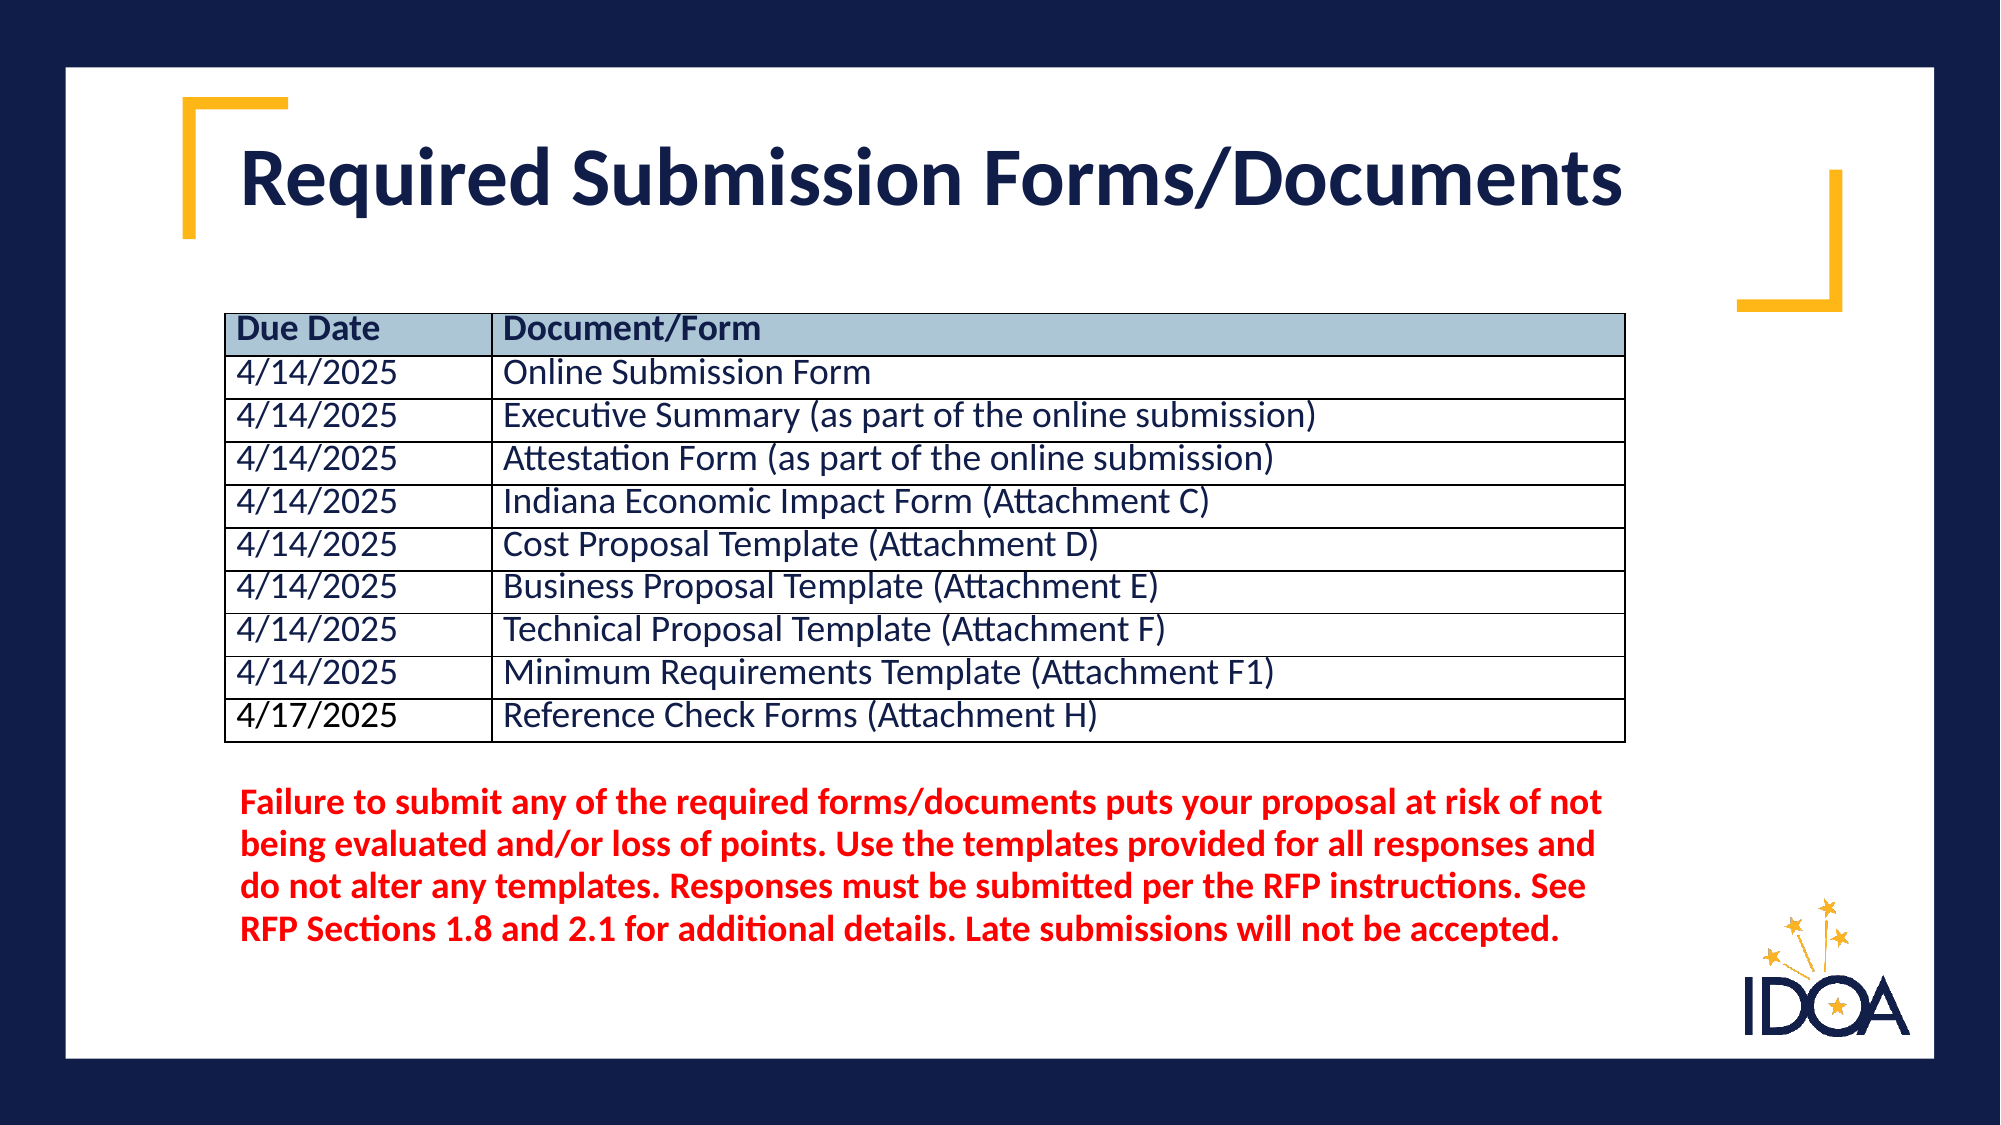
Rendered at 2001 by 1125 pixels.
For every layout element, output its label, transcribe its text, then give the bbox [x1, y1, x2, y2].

table_cell Attestation Form (as part of the online submission) [493, 443, 1624, 484]
table_cell 4/14/2025 [226, 572, 491, 613]
table_header Document/Form [493, 314, 1624, 355]
table_cell Reference Check Forms (Attachment H) [493, 700, 1624, 741]
picture [1702, 857, 1959, 1114]
table_cell 4/14/2025 [226, 529, 491, 570]
list Failure to submit any of the required forms/documents puts your proposal at risk of not being evaluated and/or loss of points. Use the templates provided for all responses and do not alter any templates. Responses must be submitted per the RFP instructions. See RFP Sections 1.8 and 2.1 for additional details. Late submissions will not be accepted. [225, 772, 1625, 859]
title Required Submission Forms/Documents [225, 126, 1800, 263]
table_cell Online Submission Form [493, 357, 1624, 398]
table_header Due Date [226, 314, 491, 355]
table_cell 4/14/2025 [226, 486, 491, 527]
table_cell Indiana Economic Impact Form (Attachment C) [493, 486, 1624, 527]
table_cell Technical Proposal Template (Attachment F) [493, 614, 1624, 656]
table_cell Business Proposal Template (Attachment E) [493, 572, 1624, 613]
table_cell Executive Summary (as part of the online submission) [493, 400, 1624, 441]
table_cell Minimum Requirements Template (Attachment F1) [493, 657, 1624, 698]
table_cell 4/14/2025 [226, 443, 491, 484]
table_cell 4/17/2025 [226, 700, 491, 741]
table_cell 4/14/2025 [226, 400, 491, 441]
table_cell 4/14/2025 [226, 657, 491, 698]
table_cell 4/14/2025 [226, 614, 491, 656]
table_cell Cost Proposal Template (Attachment D) [493, 529, 1624, 570]
table_cell 4/14/2025 [226, 357, 491, 398]
